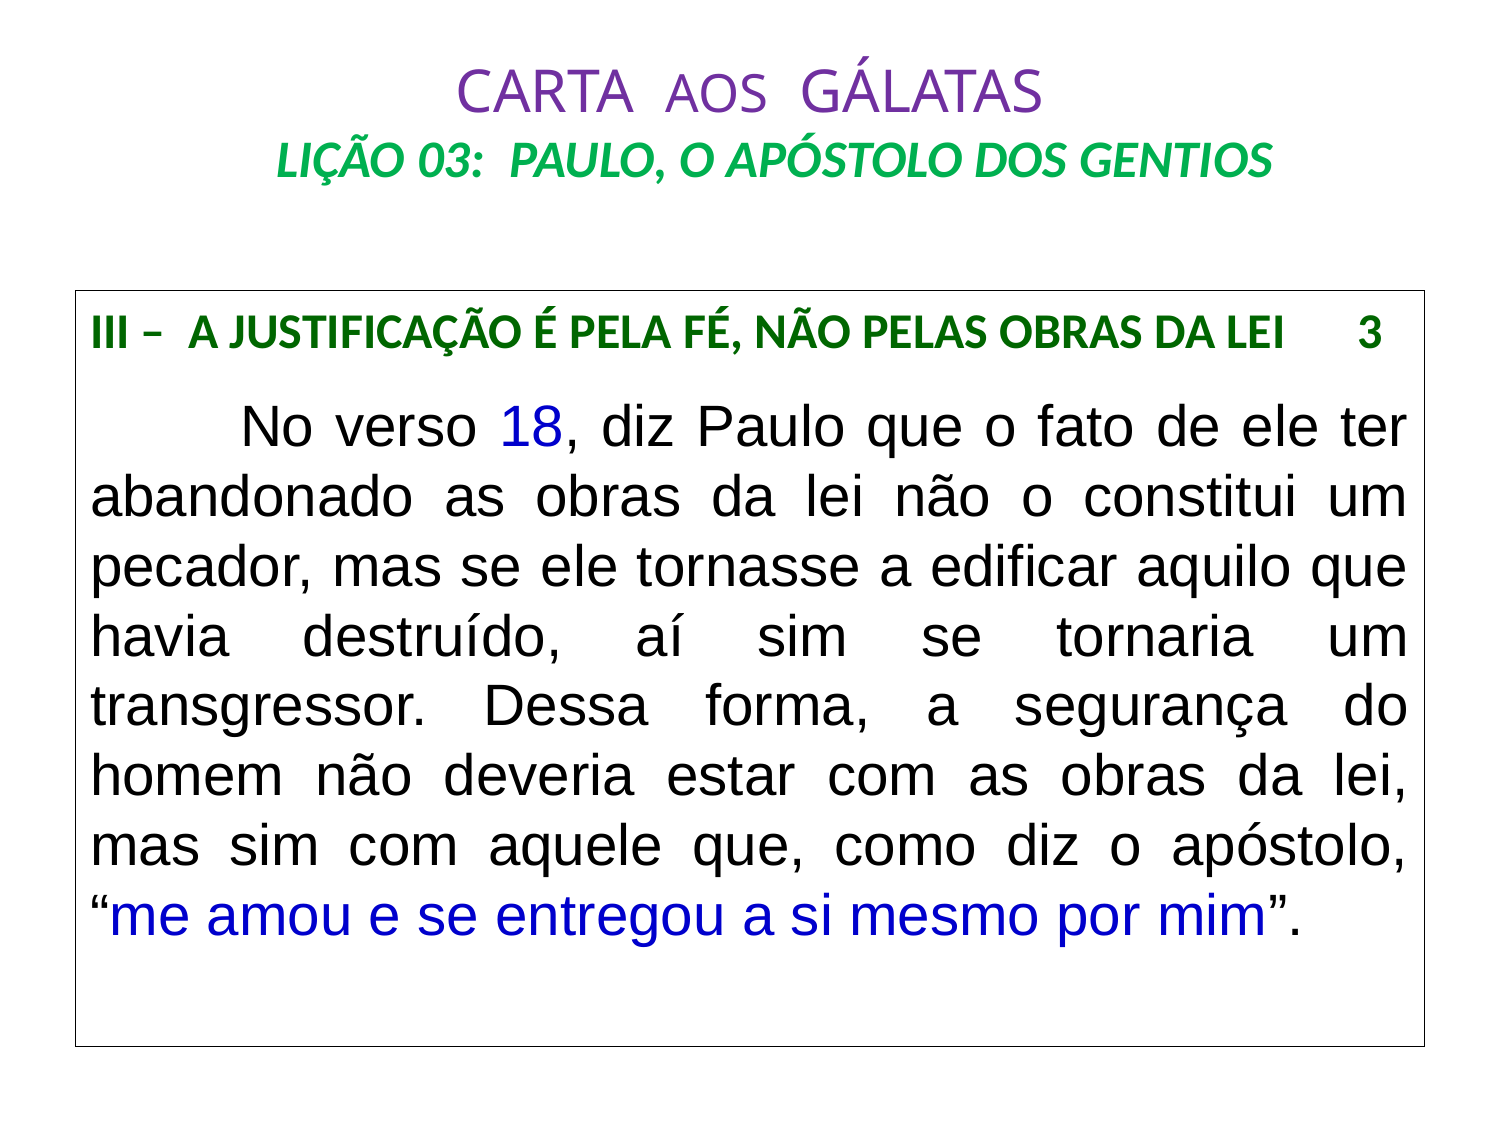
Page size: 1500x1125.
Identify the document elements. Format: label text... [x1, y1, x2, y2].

title CARTA AOS GÁLATAS LIÇÃO 03: PAULO, O APÓSTOLO DOS GENTIOS [75, 45, 1425, 197]
list III – A JUSTIFICAÇÃO É PELA FÉ, NÃO PELAS OBRAS DA LEI 3 No verso 18, diz Paulo que o fato de ele ter abandonado as obras da lei não o constitui um pecador, mas se ele tornasse a edificar aquilo que havia destruído, aí sim se tornaria um transgressor. Dessa forma, a segurança do homem não deveria estar com as obras da lei, mas sim com aquele que, como diz o apóstolo, “me amou e se entregou a si mesmo por mim”. [75, 290, 1425, 1047]
